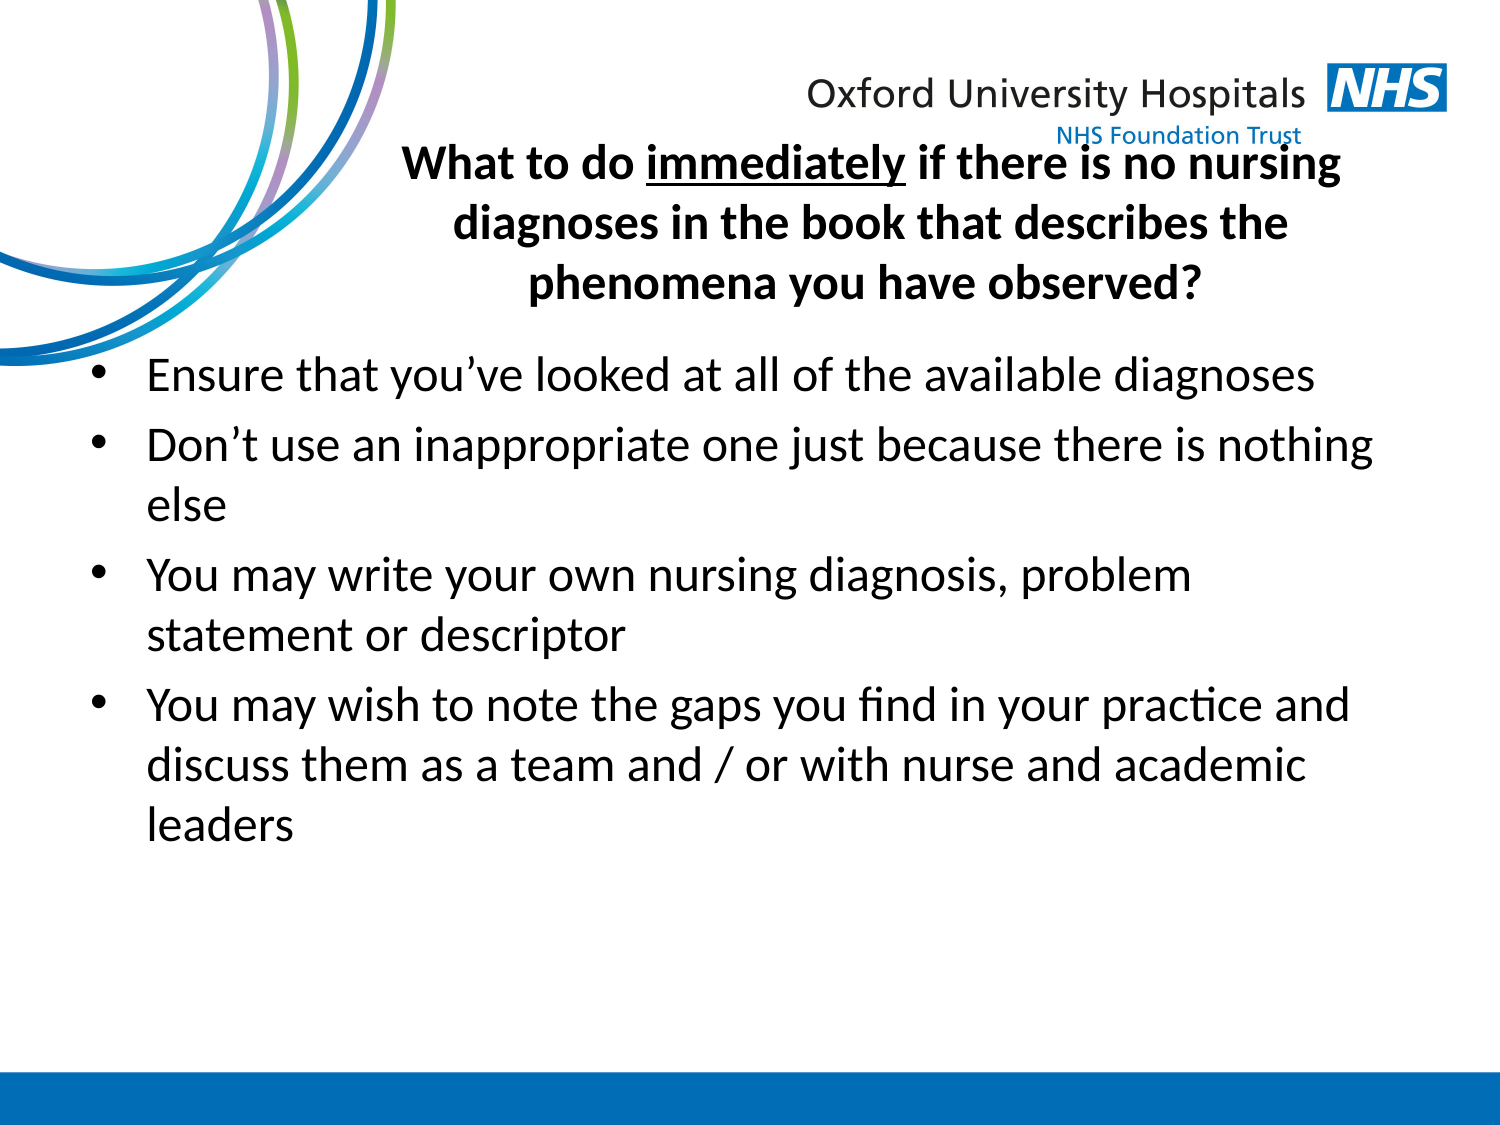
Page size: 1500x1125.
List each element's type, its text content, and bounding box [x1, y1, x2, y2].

picture [0, 0, 1500, 1125]
title What to do immediately if there is no nursing diagnoses in the book that describes the phenomena you have observed? [317, 151, 1425, 289]
list Ensure that you’ve looked at all of the available diagnoses Don’t use an inappropriate one just because there is nothing else You may write your own nursing diagnosis, problem statement or descriptor You may wish to note the gaps you find in your practice and discuss them as a team and / or with nurse and academic leaders [75, 333, 1425, 1005]
